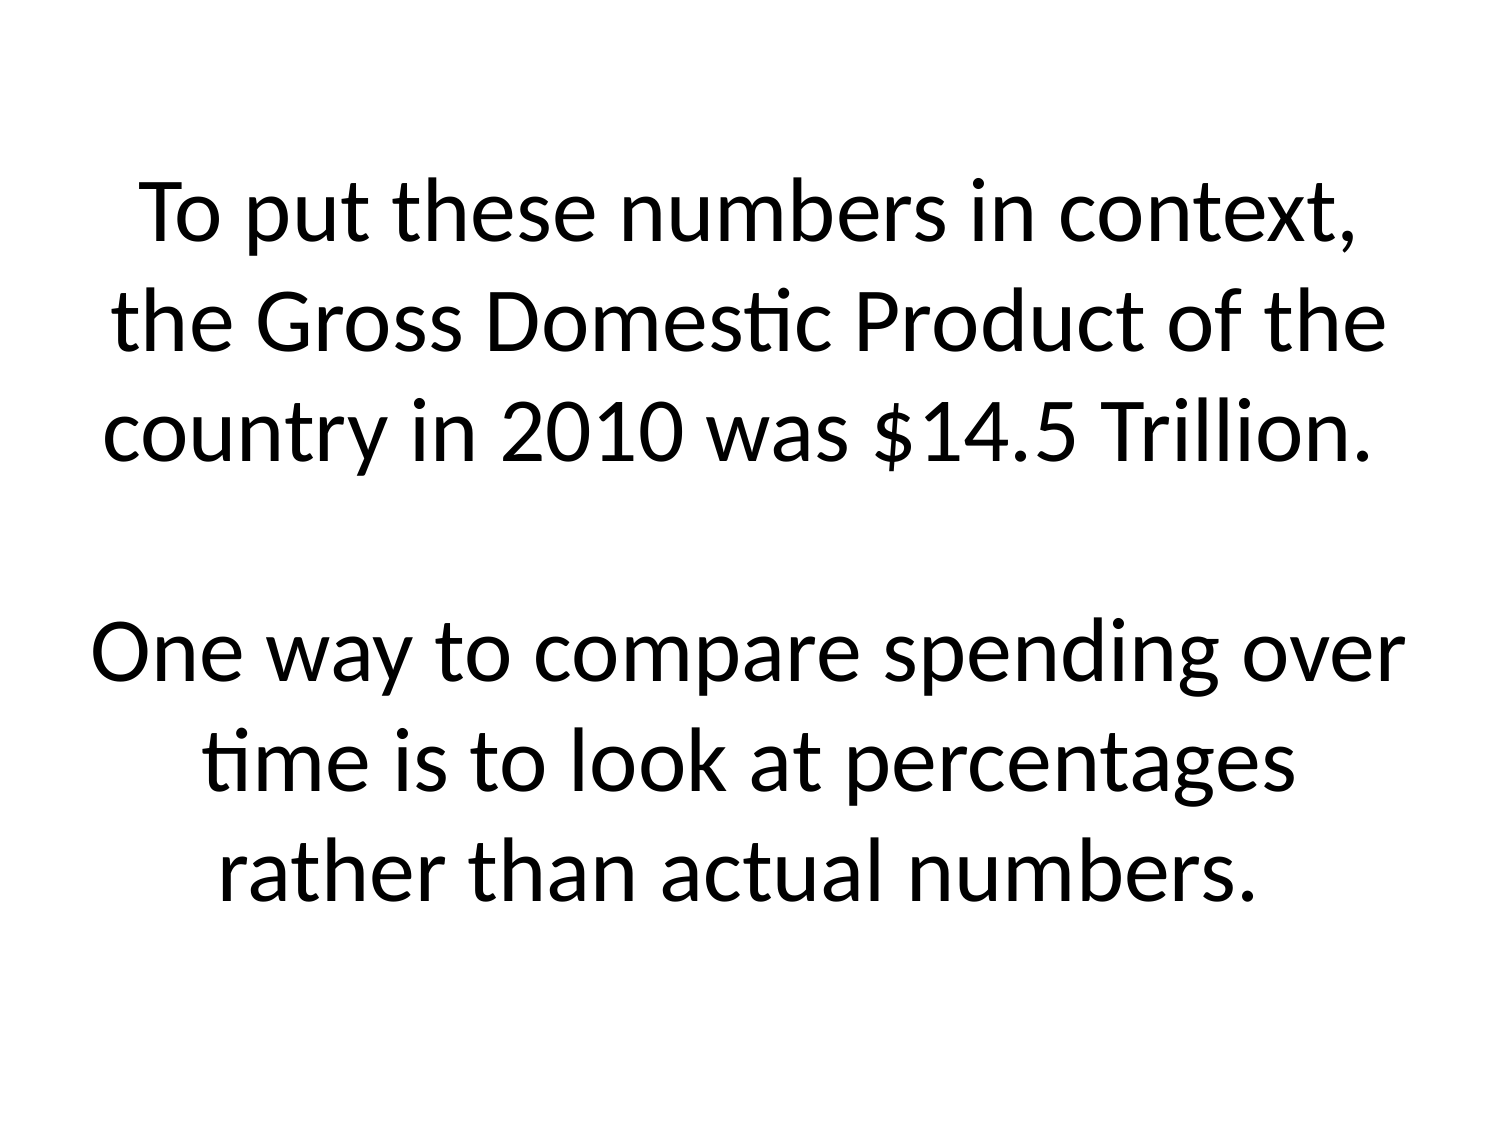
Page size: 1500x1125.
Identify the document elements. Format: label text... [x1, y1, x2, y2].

title To put these numbers in context, the Gross Domestic Product of the country in 2010 was $14.5 Trillion. One way to compare spending over time is to look at percentages rather than actual numbers. [74, 44, 1426, 1026]
